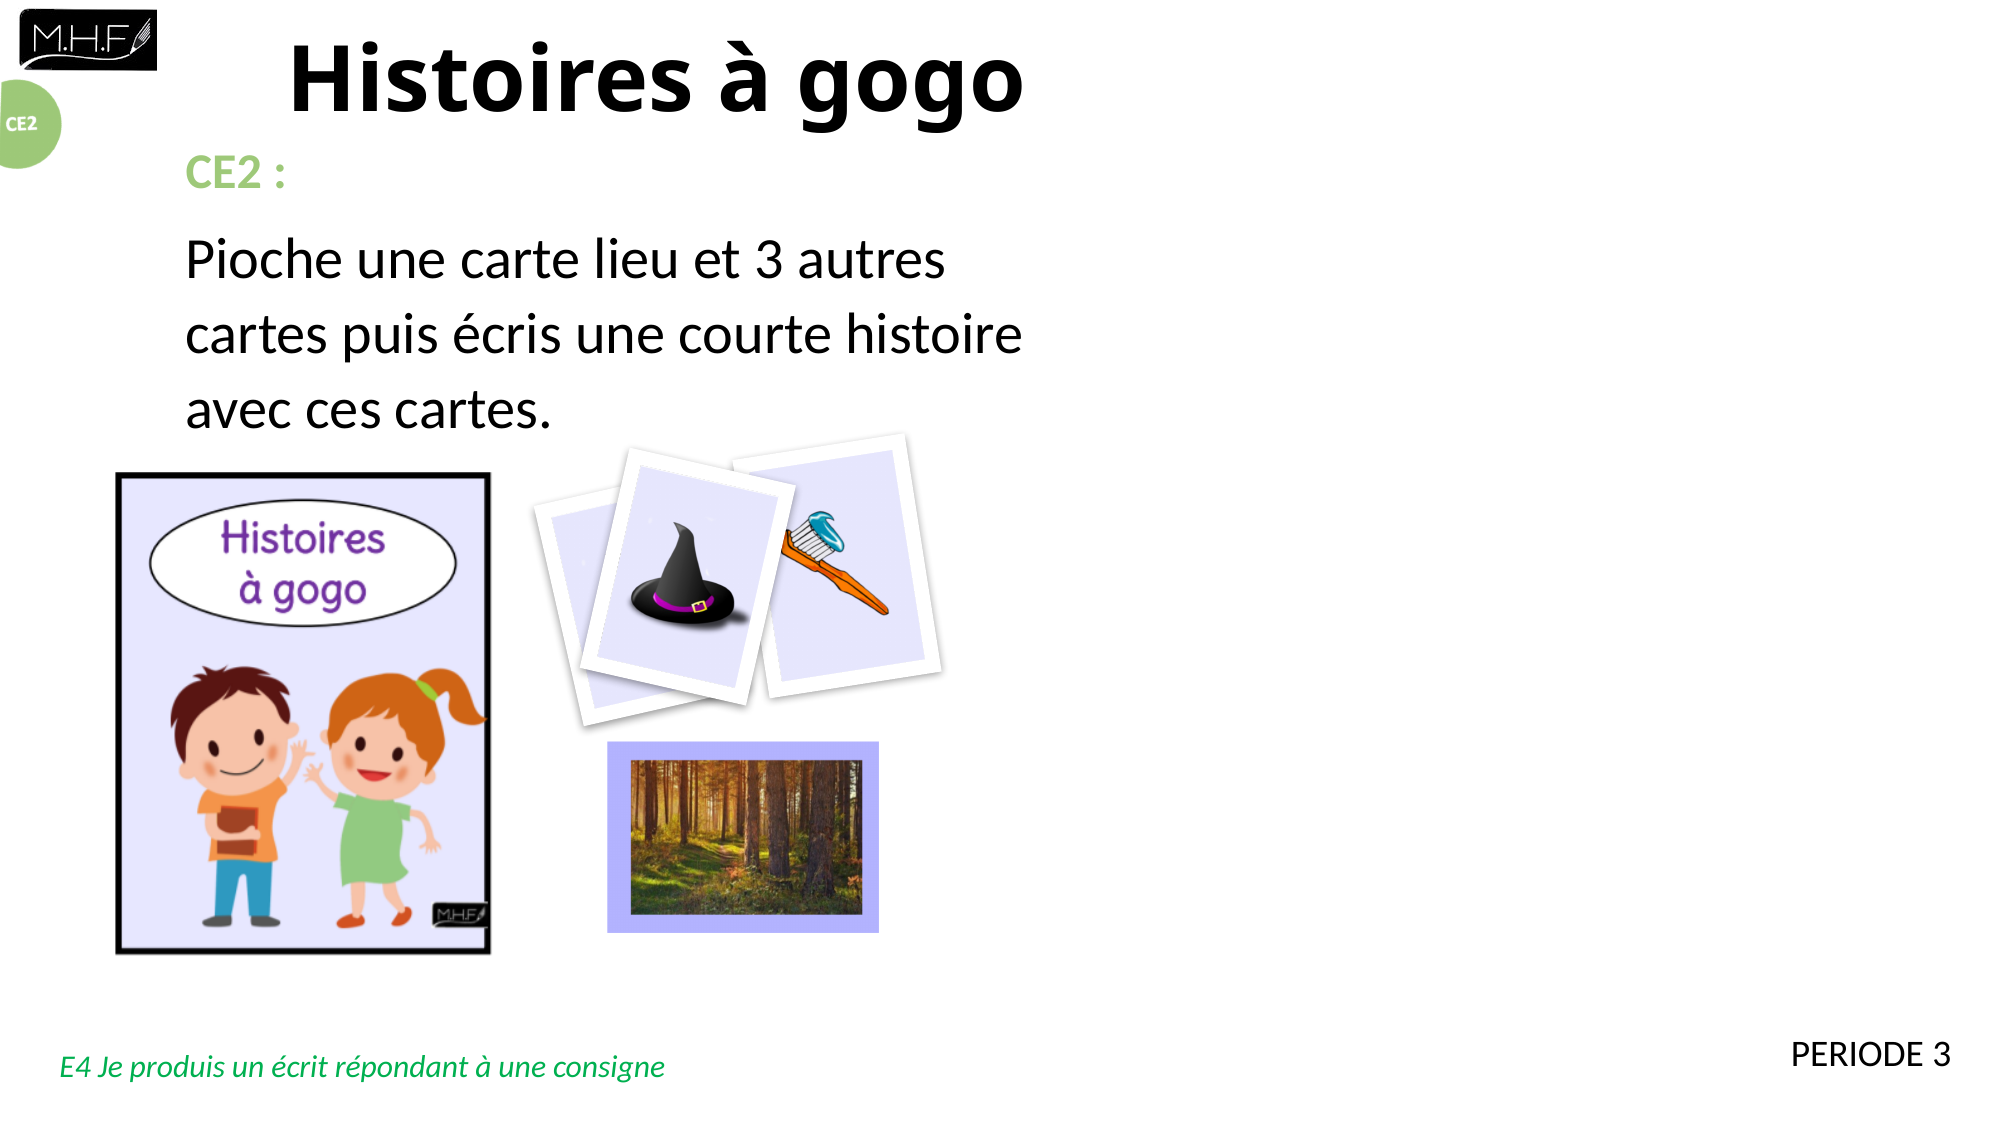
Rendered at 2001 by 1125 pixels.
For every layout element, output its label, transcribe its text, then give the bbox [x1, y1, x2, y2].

title Histoires à gogo [271, 7, 1818, 156]
text_box E4 Je produis un écrit répondant à une consigne [44, 1038, 1346, 1092]
text_box CE2 : Pioche une carte lieu et 3 autres cartes puis écris une courte histoire avec ces cartes. [170, 127, 1045, 448]
picture [0, 7, 157, 207]
picture [552, 451, 924, 708]
text_box PERIODE 3 [1362, 1021, 1967, 1082]
picture [608, 702, 879, 973]
picture [113, 466, 493, 957]
